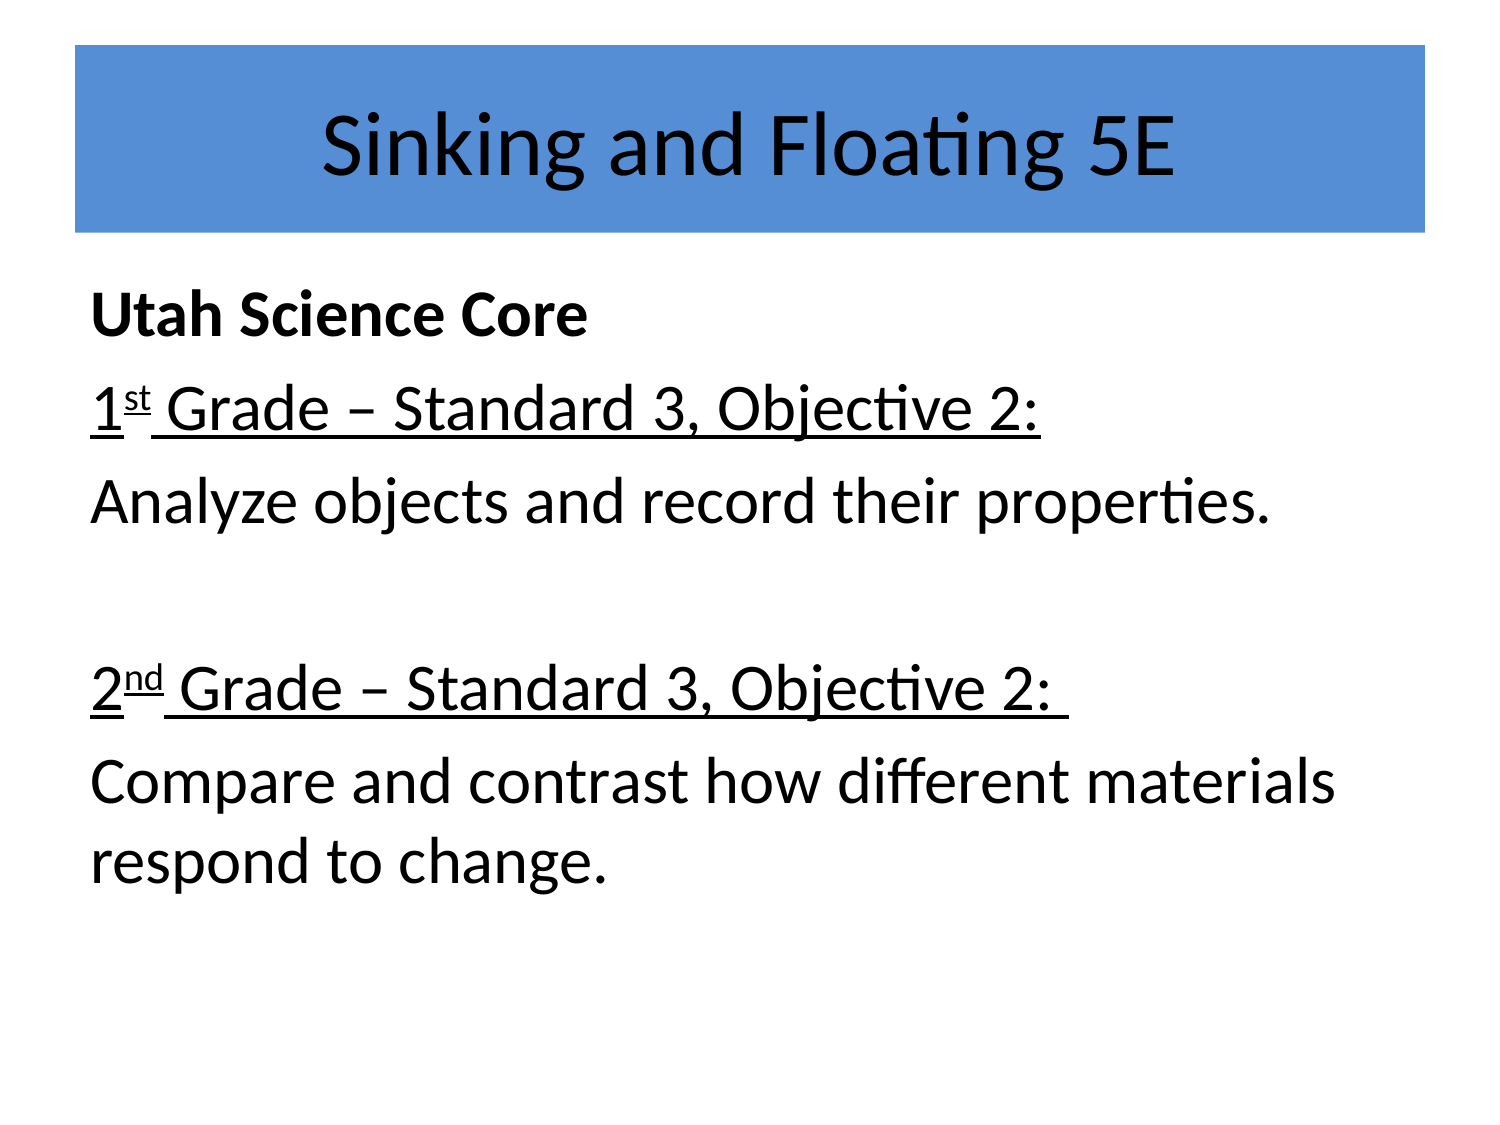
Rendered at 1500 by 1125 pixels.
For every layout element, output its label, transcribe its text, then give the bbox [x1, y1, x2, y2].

title Sinking and Floating 5E [75, 45, 1425, 233]
list Utah Science Core 1st Grade – Standard 3, Objective 2: Analyze objects and record their properties. 2nd Grade – Standard 3, Objective 2: Compare and contrast how different materials respond to change. [75, 262, 1425, 1005]
